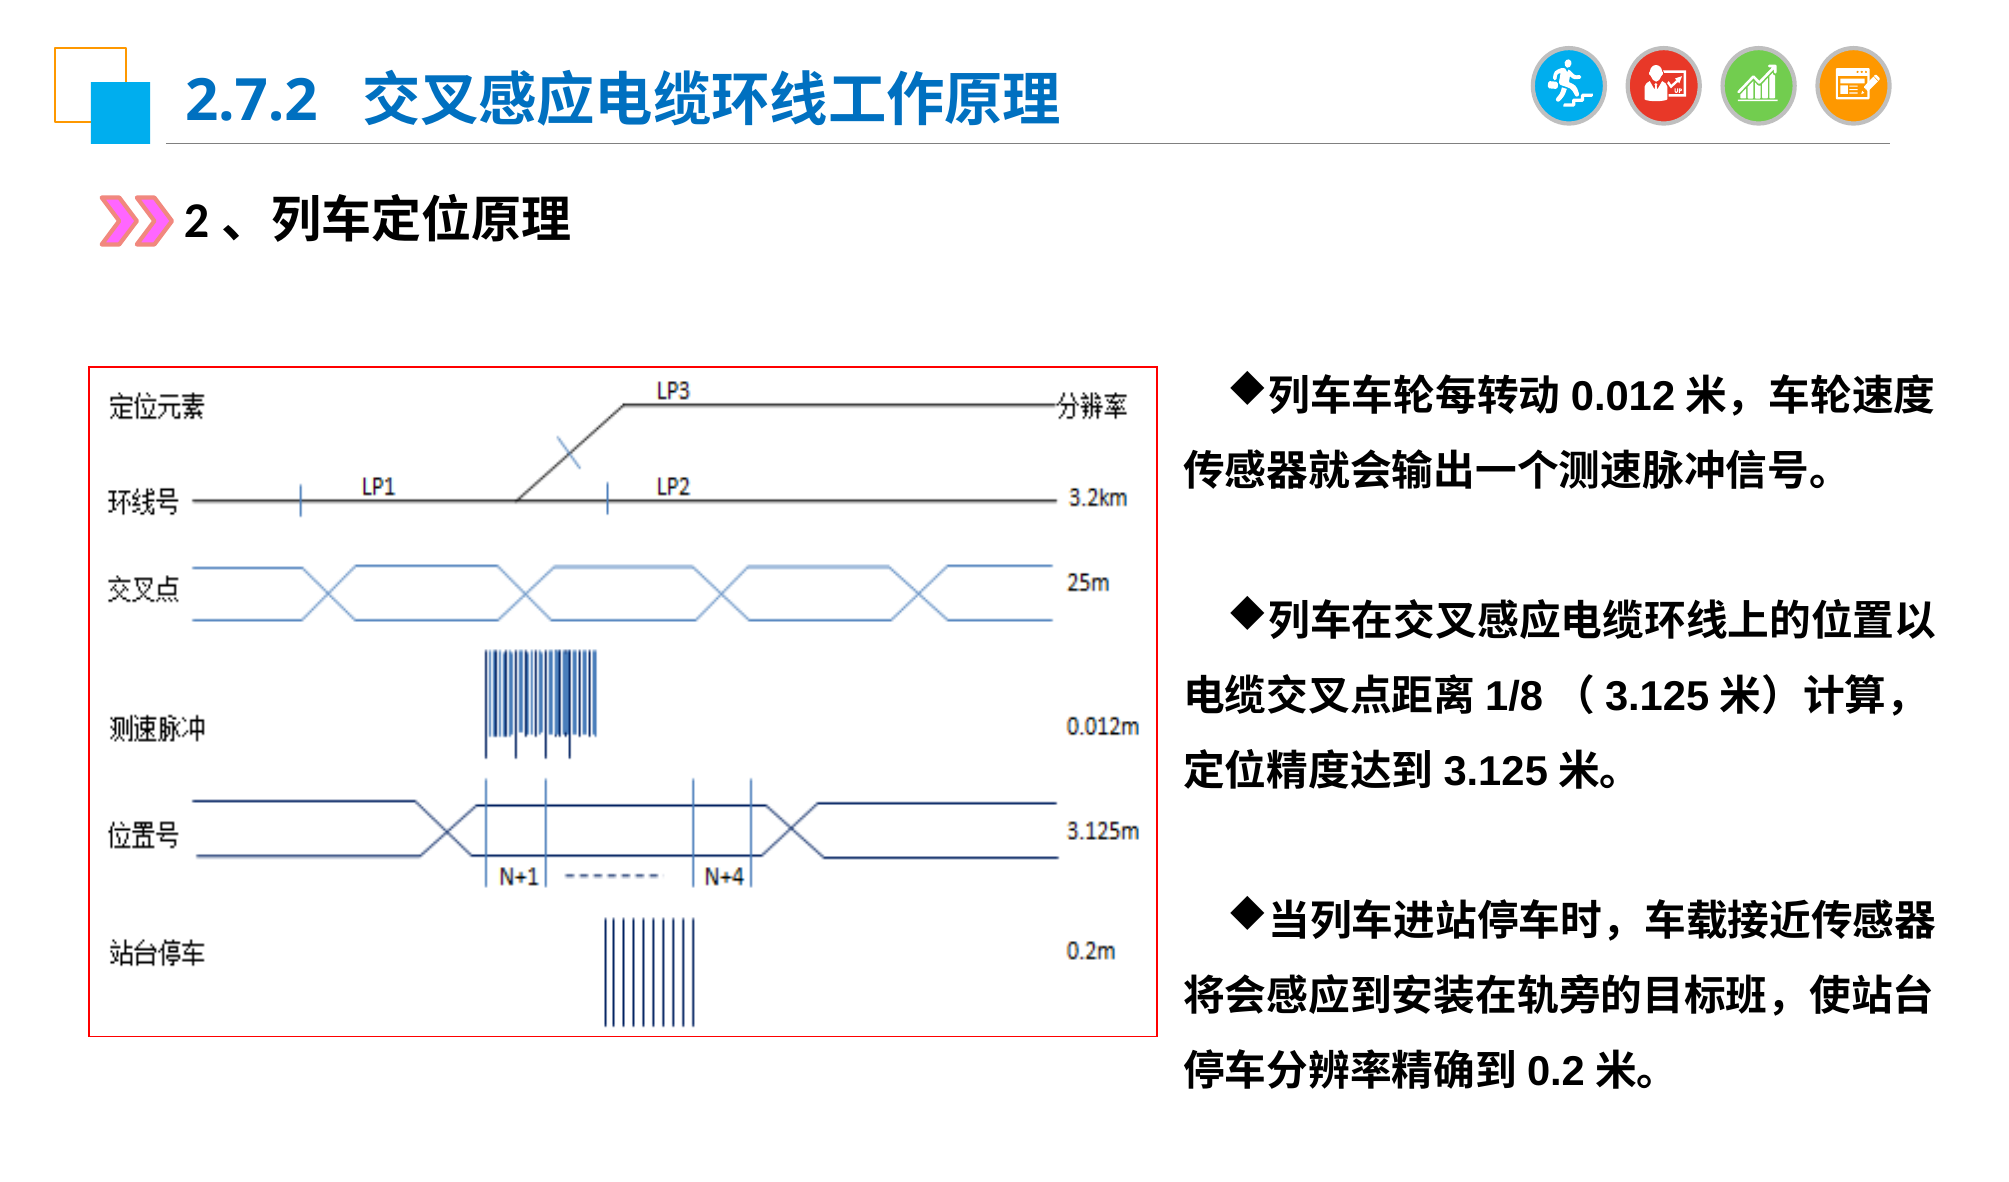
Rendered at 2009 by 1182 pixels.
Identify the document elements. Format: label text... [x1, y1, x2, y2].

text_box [101, 180, 584, 257]
text_box 列车车轮每转动0.012米，车轮速度传感器就会输出一个测速脉冲信号。 列车在交叉感应电缆环线上的位置以电缆交叉点距离1/8（3.125米）计算，定位精度达到3.125米。 当列车进站停车时，车载接近传感器将会感应到安装在轨旁的目标班，使站台停车分辨率精确到0.2米。 [1168, 336, 1962, 1102]
text_box 2.7.2 交叉感应电缆环线工作原理 [164, 51, 1082, 142]
picture [89, 367, 1157, 1037]
